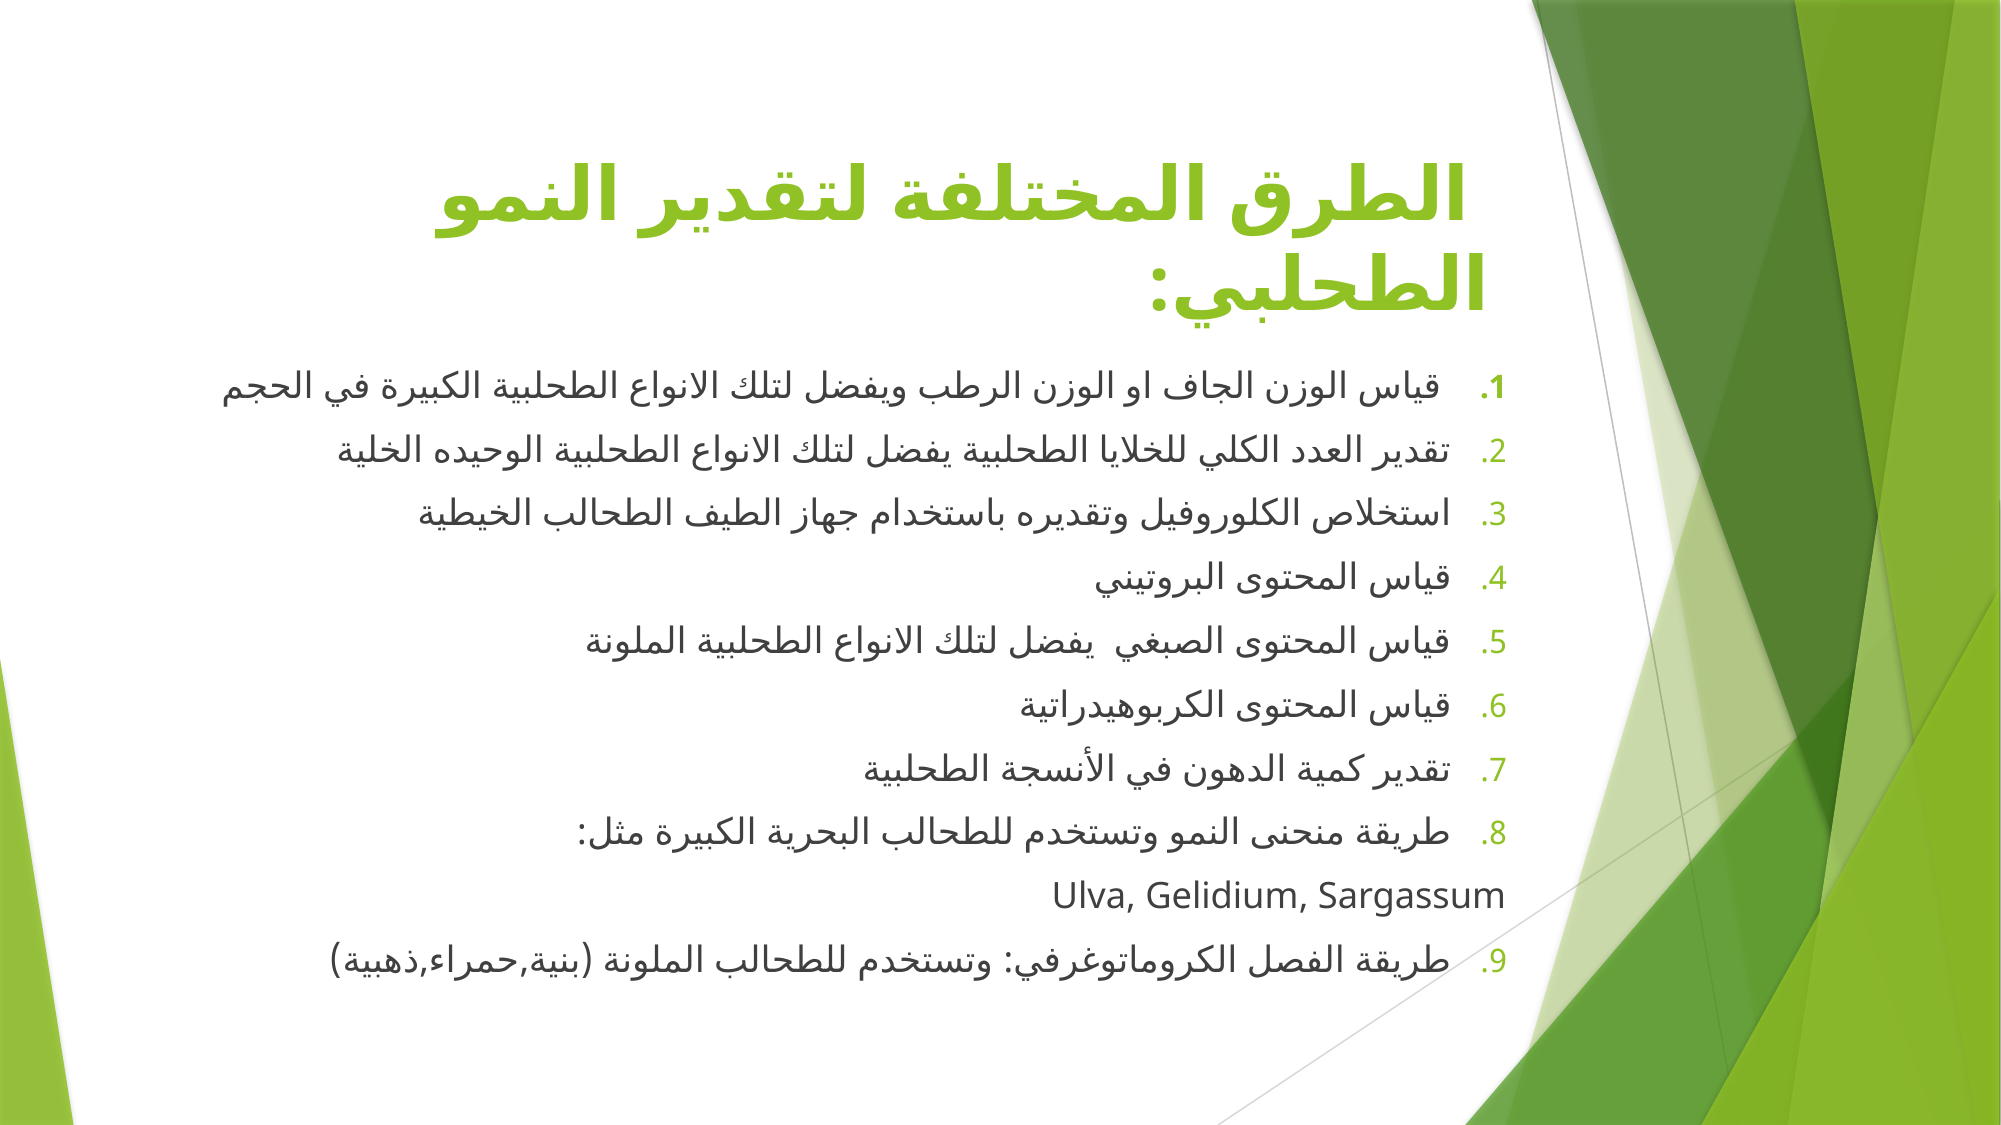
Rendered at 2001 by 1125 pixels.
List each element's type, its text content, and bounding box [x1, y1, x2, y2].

list قياس الوزن الجاف او الوزن الرطب ويفضل لتلك الانواع الطحلبية الكبيرة في الحجم تقدير العدد الكلي للخلايا الطحلبية يفضل لتلك الانواع الطحلبية الوحيده الخلية استخلاص الكلوروفيل وتقديره باستخدام جهاز الطيف الطحالب الخيطية قياس المحتوى البروتيني قياس المحتوى الصبغي يفضل لتلك الانواع الطحلبية الملونة قياس المحتوى الكربوهيدراتية تقدير كمية الدهون في الأنسجة الطحلبية طريقة منحنى النمو وتستخدم للطحالب البحرية الكبيرة مثل: Ulva, Gelidium, Sargassum طريقة الفصل الكروماتوغرفي: وتستخدم للطحالب الملونة (بنية,حمراء,ذهبية) [111, 354, 1522, 992]
title الطرق المختلفة لتقدير النمو الطحلبي: [94, 137, 1505, 355]
